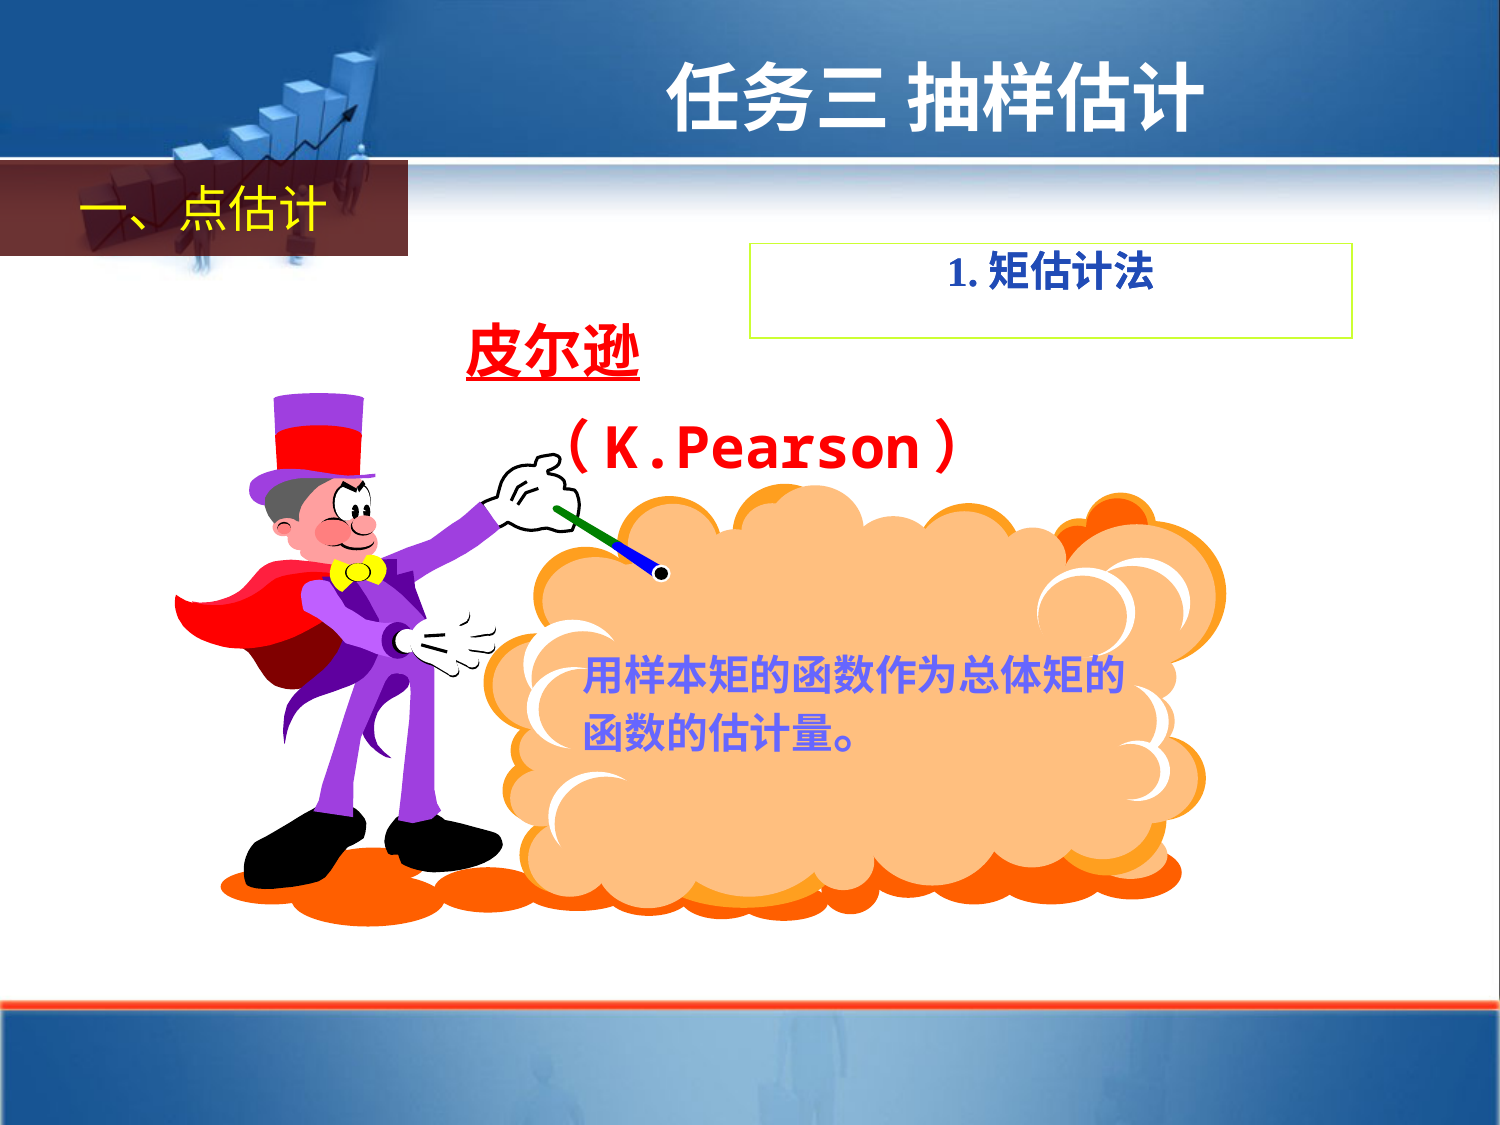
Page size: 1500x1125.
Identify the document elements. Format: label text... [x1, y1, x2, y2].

text_box 1.矩估计法 [749, 243, 1353, 339]
text_box 任务三 抽样估计 [372, 42, 1500, 148]
text_box 一、点估计 [0, 160, 408, 256]
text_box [174, 312, 1227, 927]
picture [0, 0, 1500, 1125]
